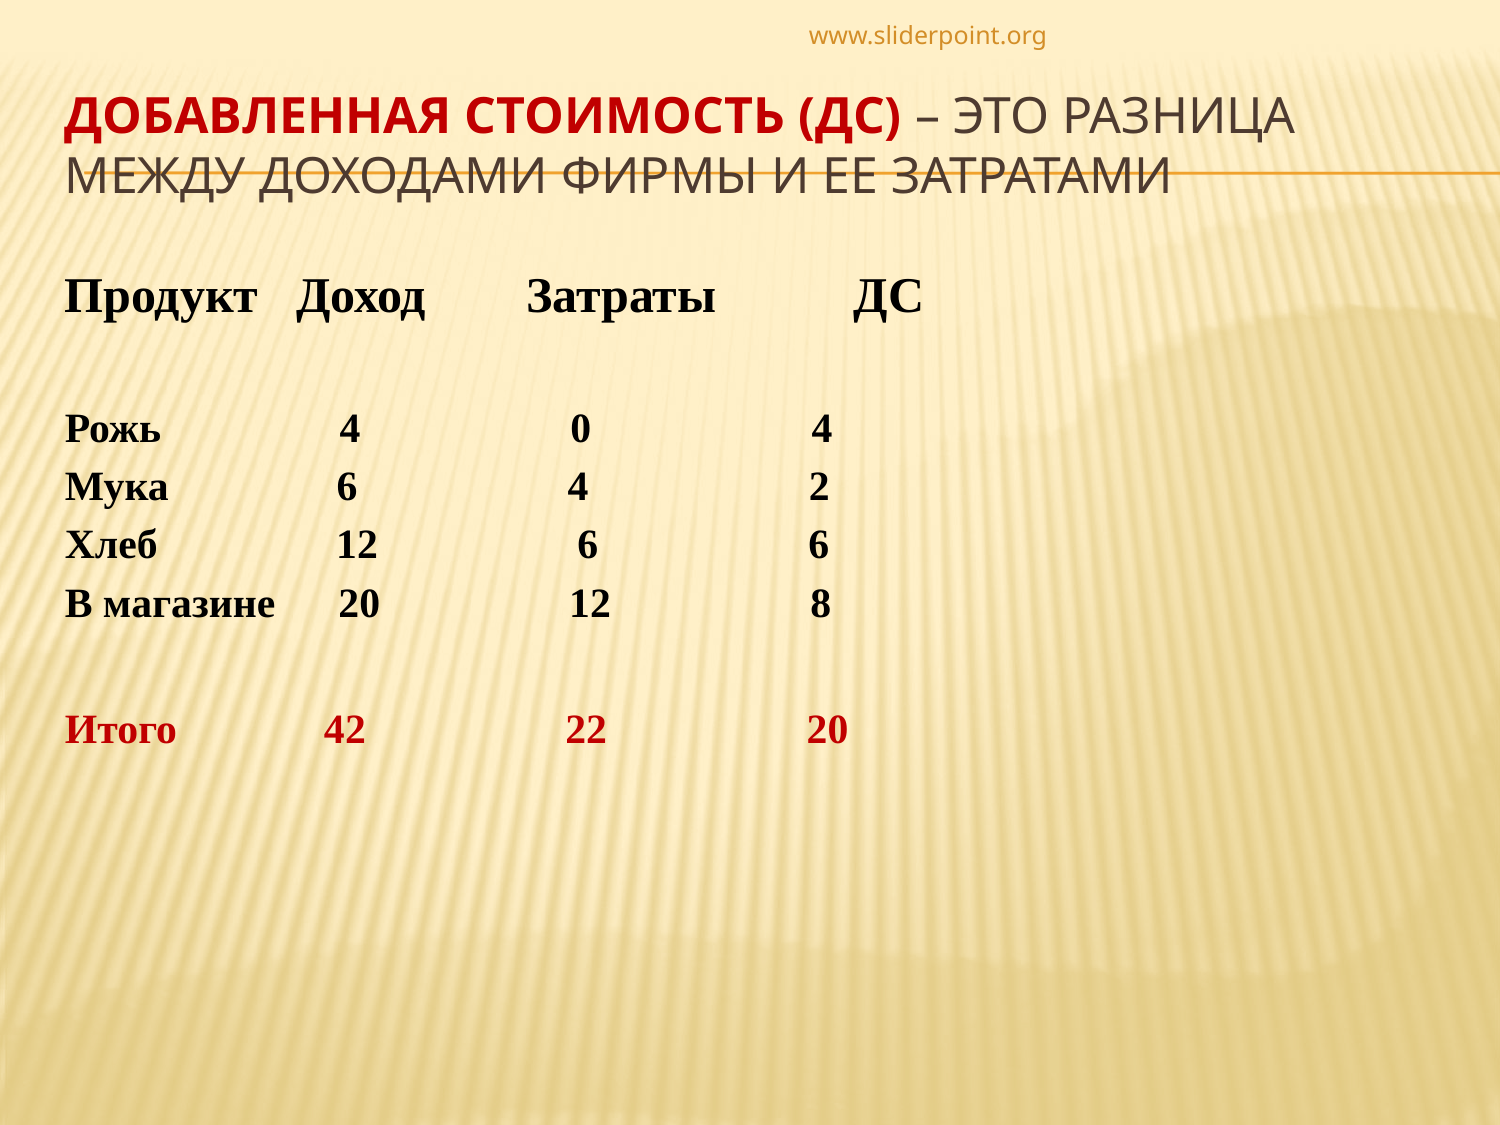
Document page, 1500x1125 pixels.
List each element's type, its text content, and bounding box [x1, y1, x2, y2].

list Продукт Доход Затраты ДС Рожь 4 0 4 Мука 6 4 2 Хлеб 12 6 6 В магазине 20 12 8 Итого 42 22 20 [50, 254, 1475, 998]
footer www.sliderpoint.org [587, 12, 1063, 60]
title Добавленная стоимость (ДС) – это разница между доходами фирмы и ее затратами [50, 75, 1475, 213]
